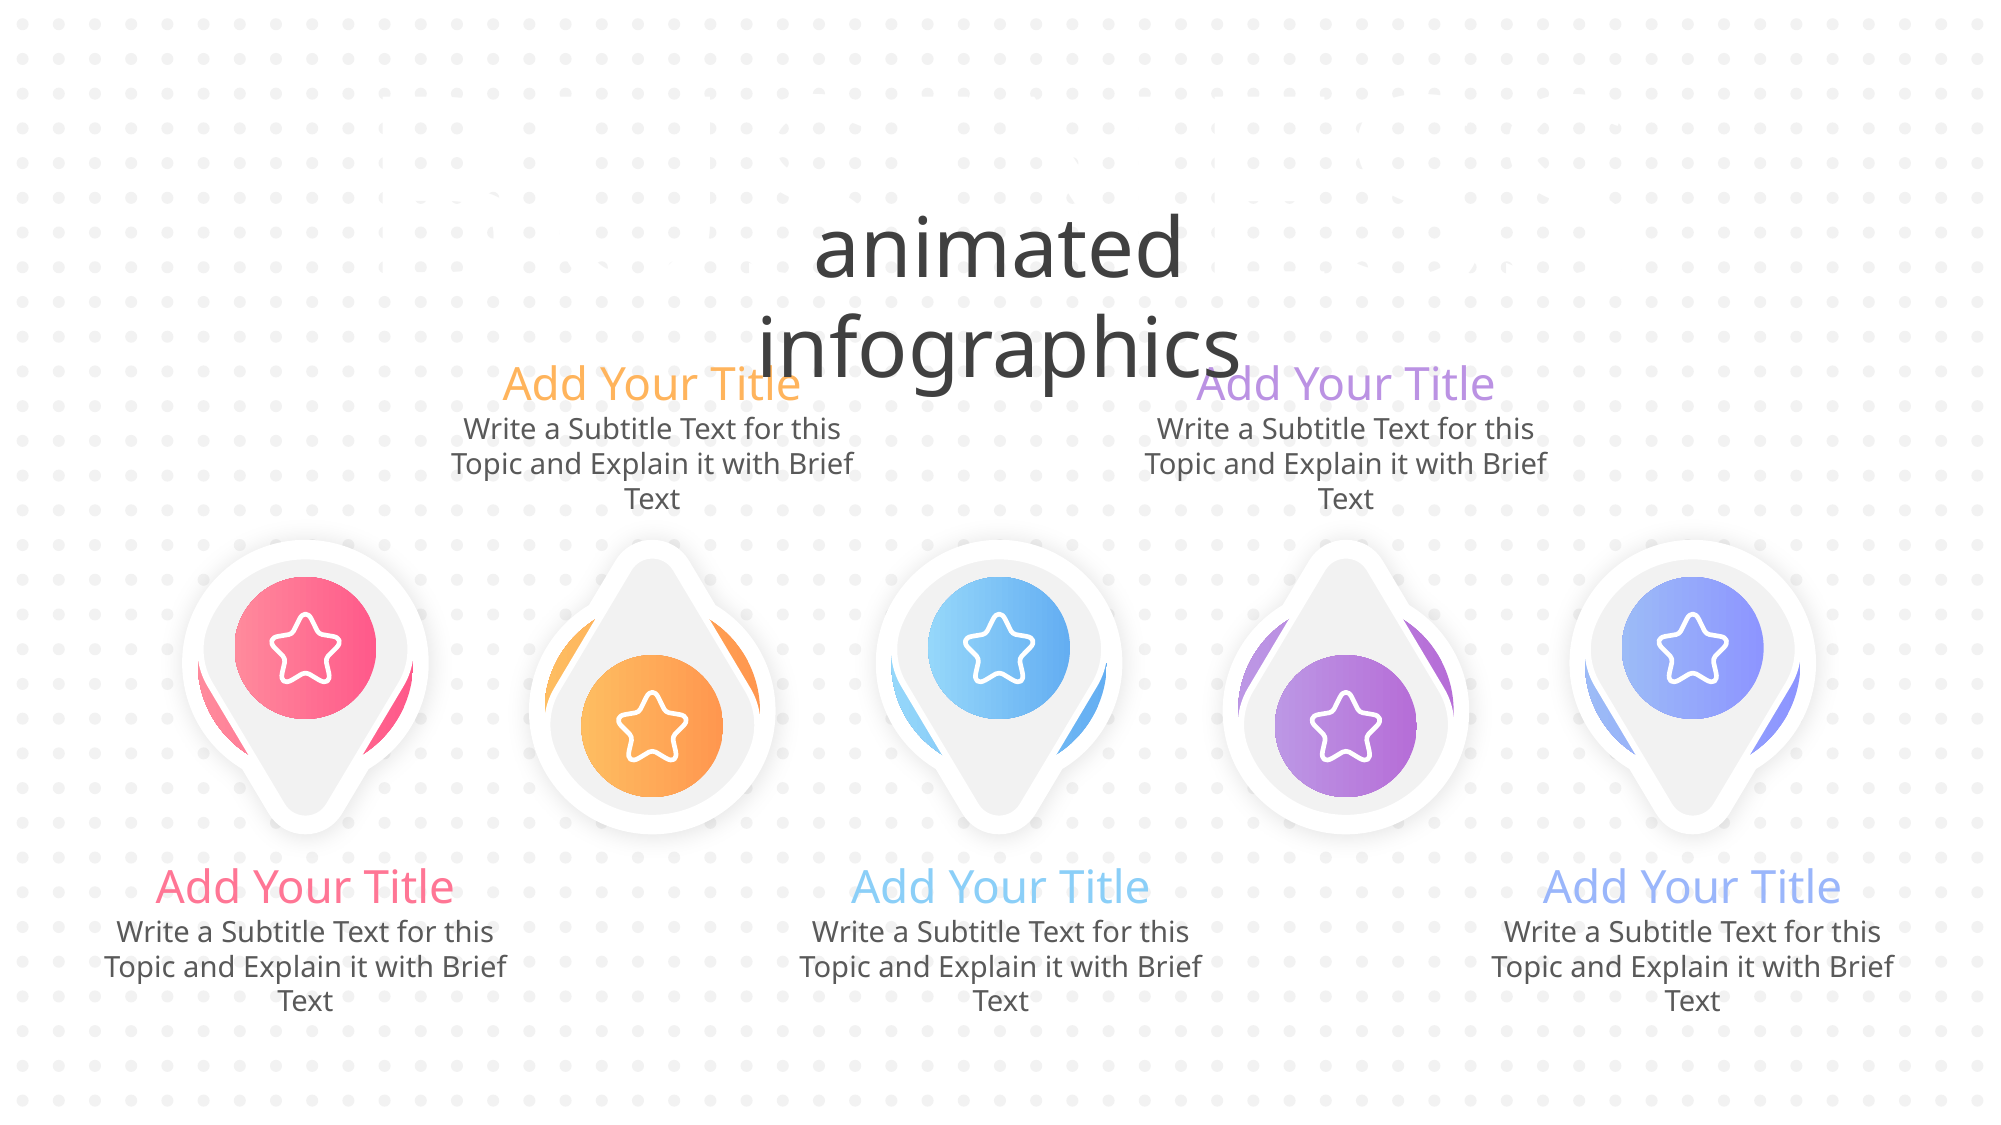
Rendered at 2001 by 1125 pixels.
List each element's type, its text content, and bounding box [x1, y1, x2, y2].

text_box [1569, 539, 1817, 835]
text_box animated infographics [569, 186, 1431, 402]
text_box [182, 539, 429, 835]
text_box Add Your Title [783, 850, 1219, 905]
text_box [875, 539, 1123, 835]
text_box Write a Subtitle Text for this Topic and Explain it with Brief Text [434, 402, 870, 523]
text_box Add Your Title [1475, 850, 1911, 905]
text_box Add Your Title [434, 356, 569, 402]
text_box Write a Subtitle Text for this Topic and Explain it with Brief Text [1128, 402, 1564, 523]
text_box Write a Subtitle Text for this Topic and Explain it with Brief Text [1475, 905, 1911, 1026]
text_box Write a Subtitle Text for this Topic and Explain it with Brief Text [783, 905, 1219, 1026]
text_box Write a Subtitle Text for this Topic and Explain it with Brief Text [87, 905, 523, 1026]
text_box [528, 539, 776, 835]
text_box BUSINESS [269, 10, 1731, 356]
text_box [1222, 539, 1470, 835]
text_box Add Your Title [1431, 356, 1564, 402]
text_box Add Your Title [87, 850, 523, 905]
